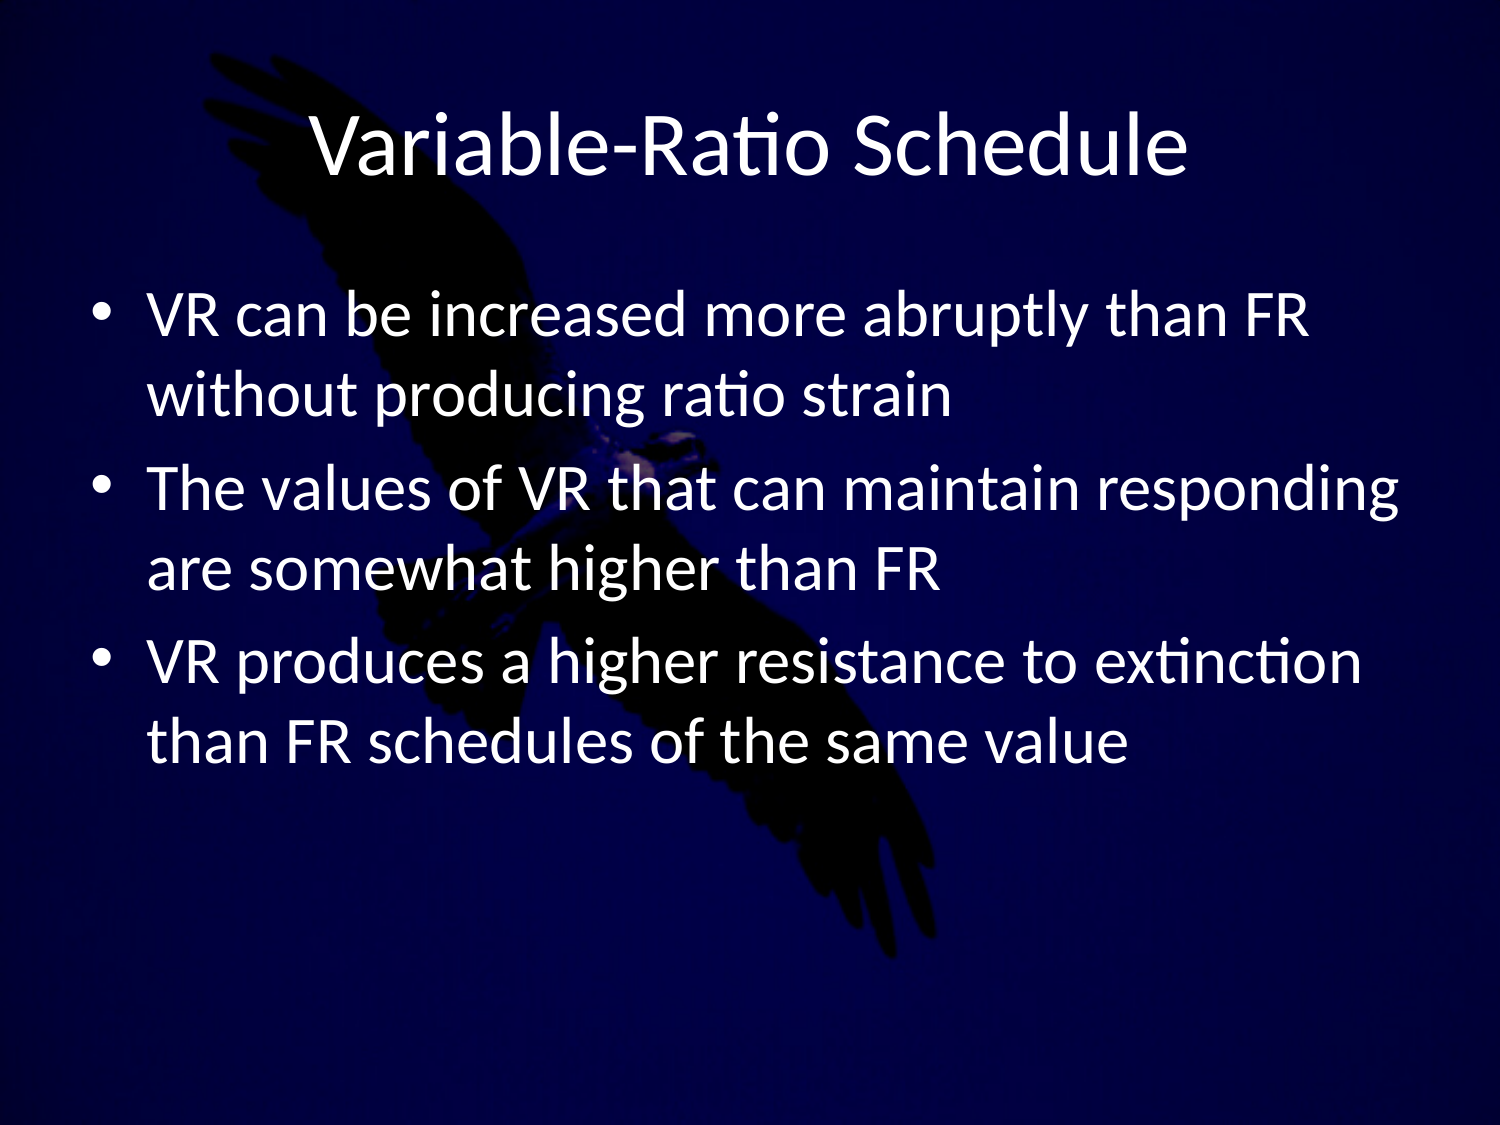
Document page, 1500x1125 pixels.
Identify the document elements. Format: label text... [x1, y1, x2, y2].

list VR can be increased more abruptly than FR without producing ratio strain The values of VR that can maintain responding are somewhat higher than FR VR produces a higher resistance to extinction than FR schedules of the same value [75, 262, 1425, 1005]
picture [0, 0, 1500, 1125]
title Variable-Ratio Schedule [75, 45, 1425, 233]
